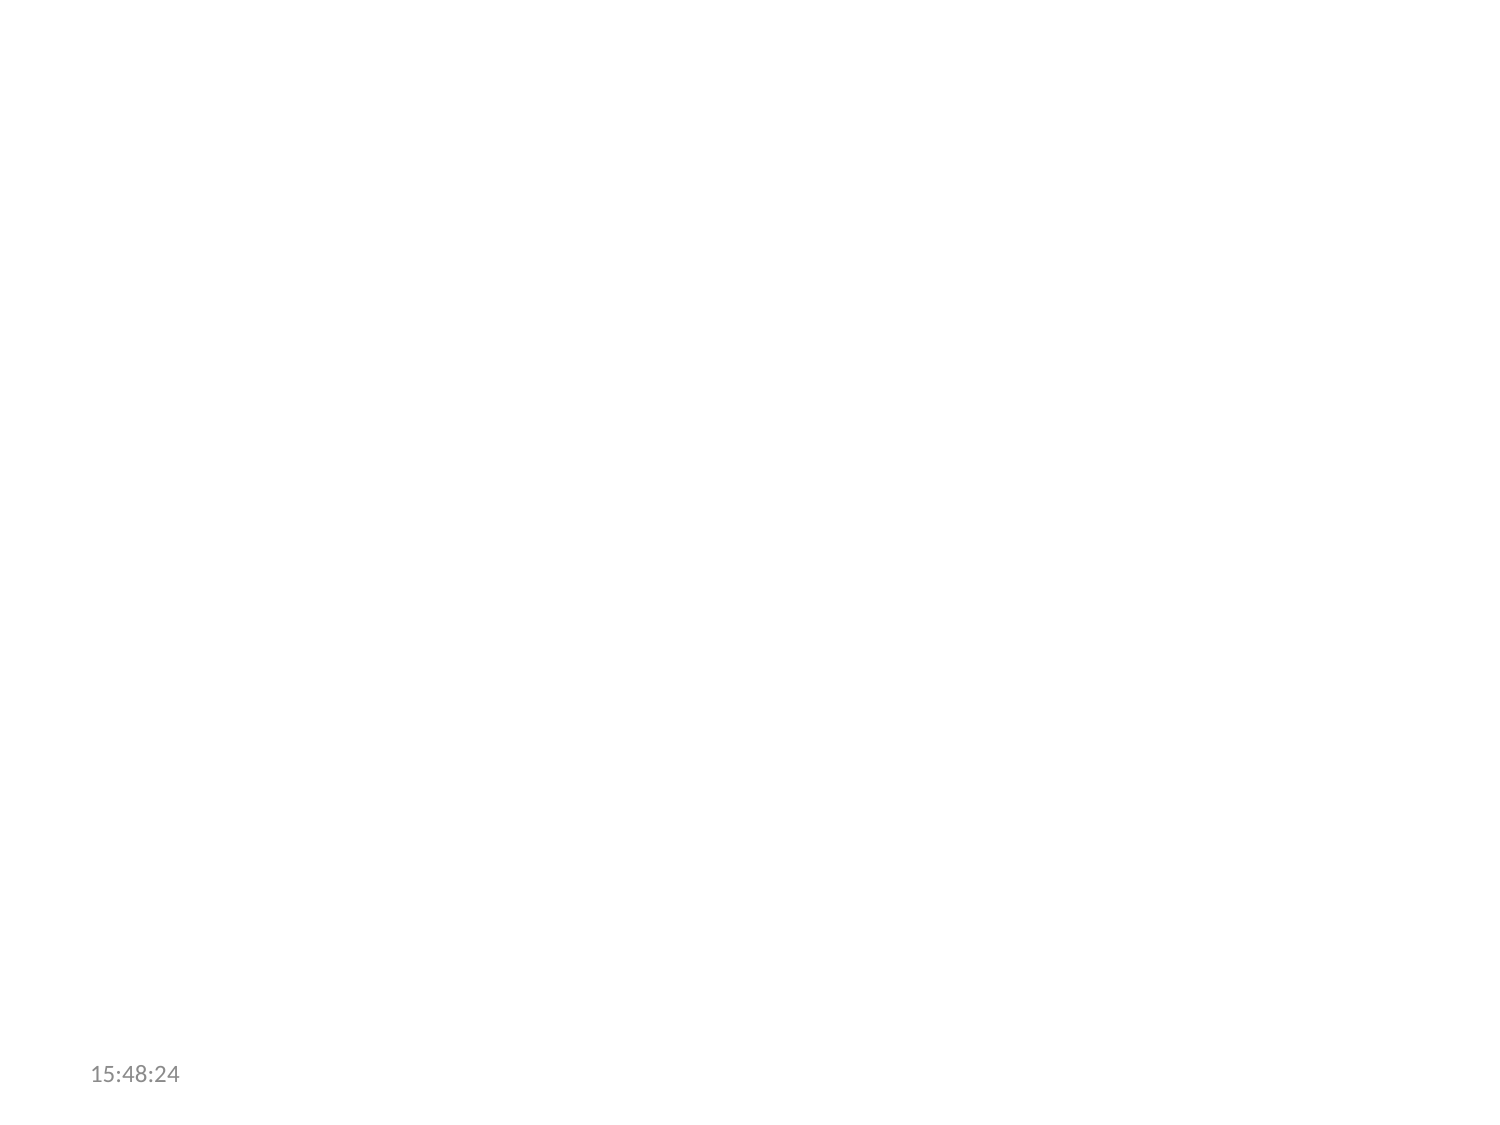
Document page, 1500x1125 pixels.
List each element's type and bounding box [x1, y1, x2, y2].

slide_number [75, 1042, 425, 1103]
